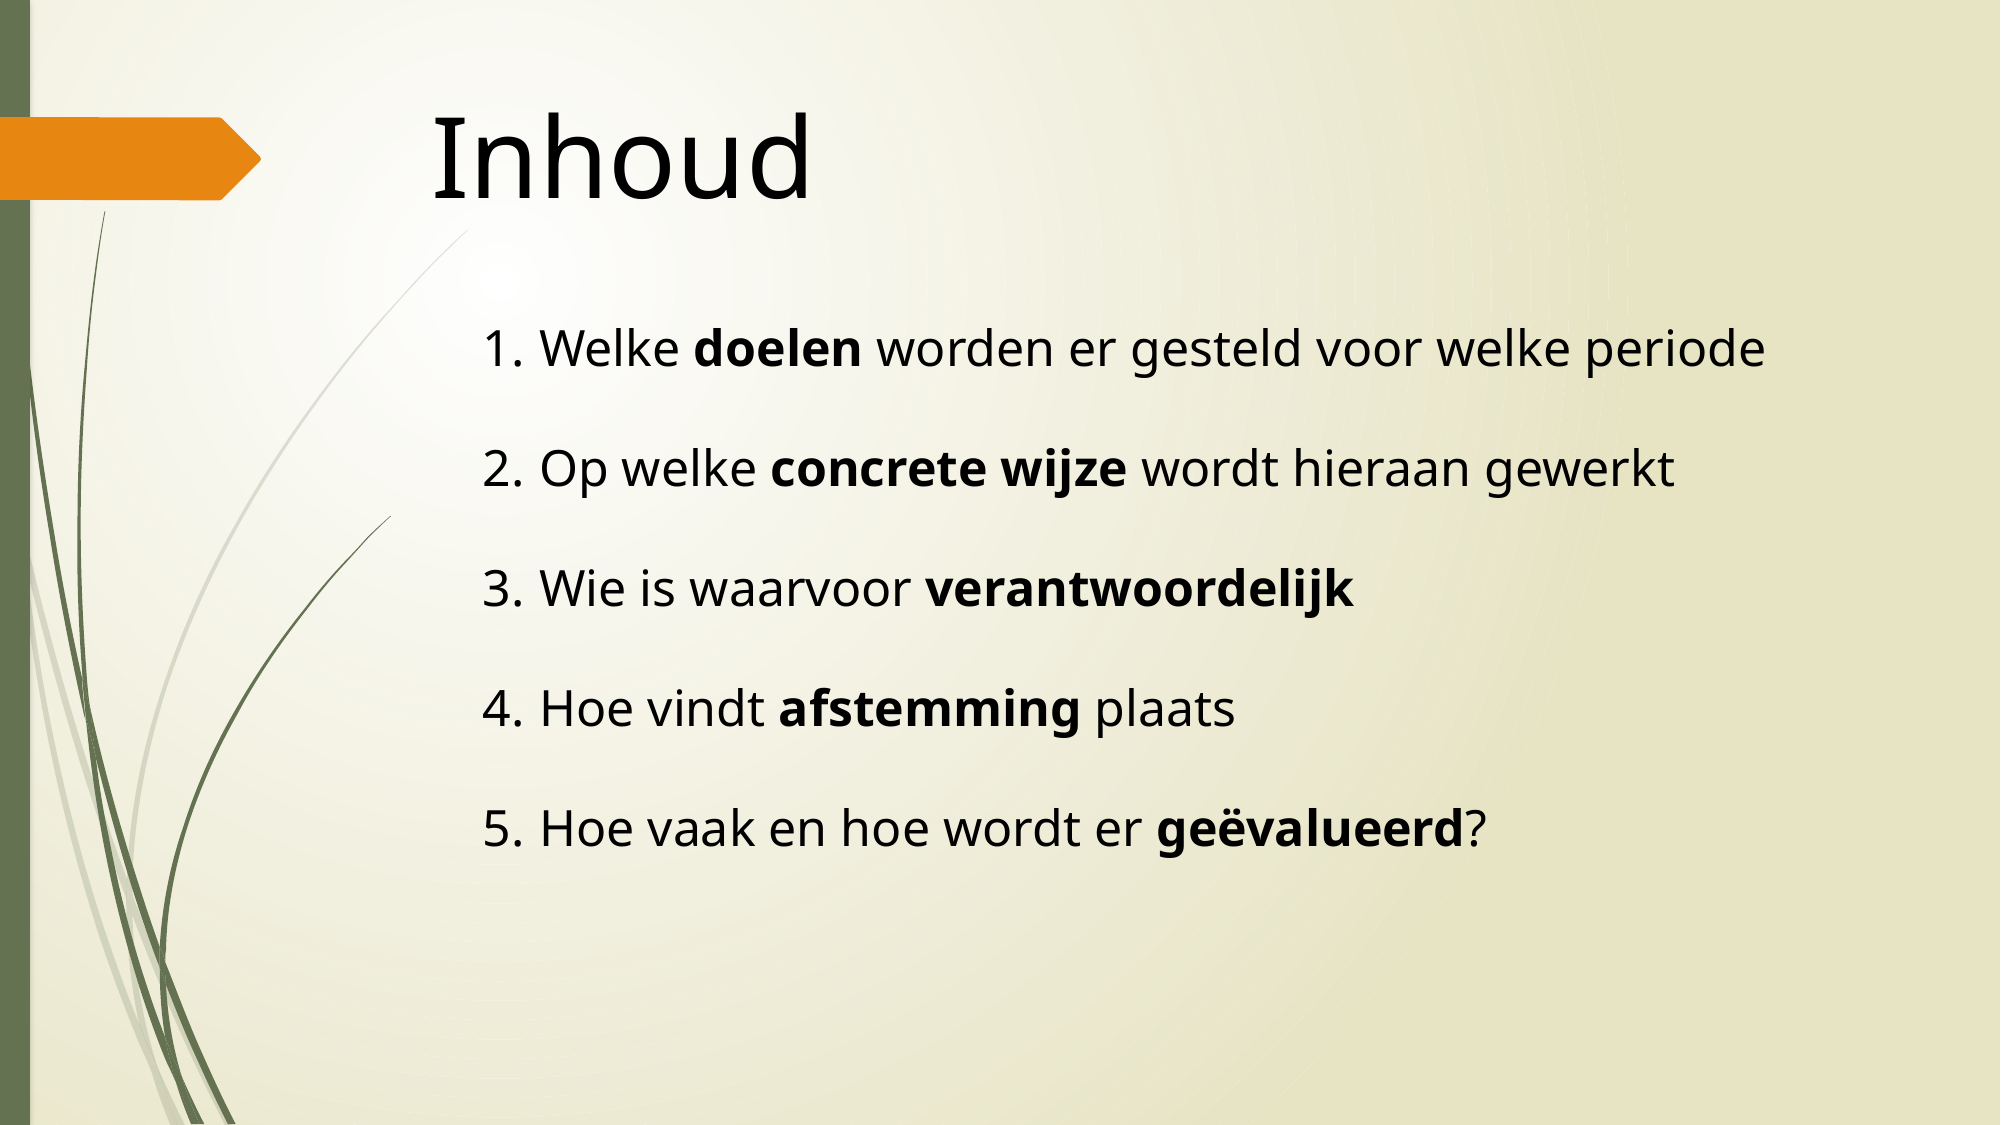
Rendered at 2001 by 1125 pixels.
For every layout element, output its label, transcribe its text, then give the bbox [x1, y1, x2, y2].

text_box Inhoud [416, 78, 831, 229]
text_box Welke doelen worden er gesteld voor welke periode Op welke concrete wijze wordt hieraan gewerkt Wie is waarvoor verantwoordelijk Hoe vindt afstemming plaats Hoe vaak en hoe wordt er geëvalueerd? [468, 309, 1783, 865]
